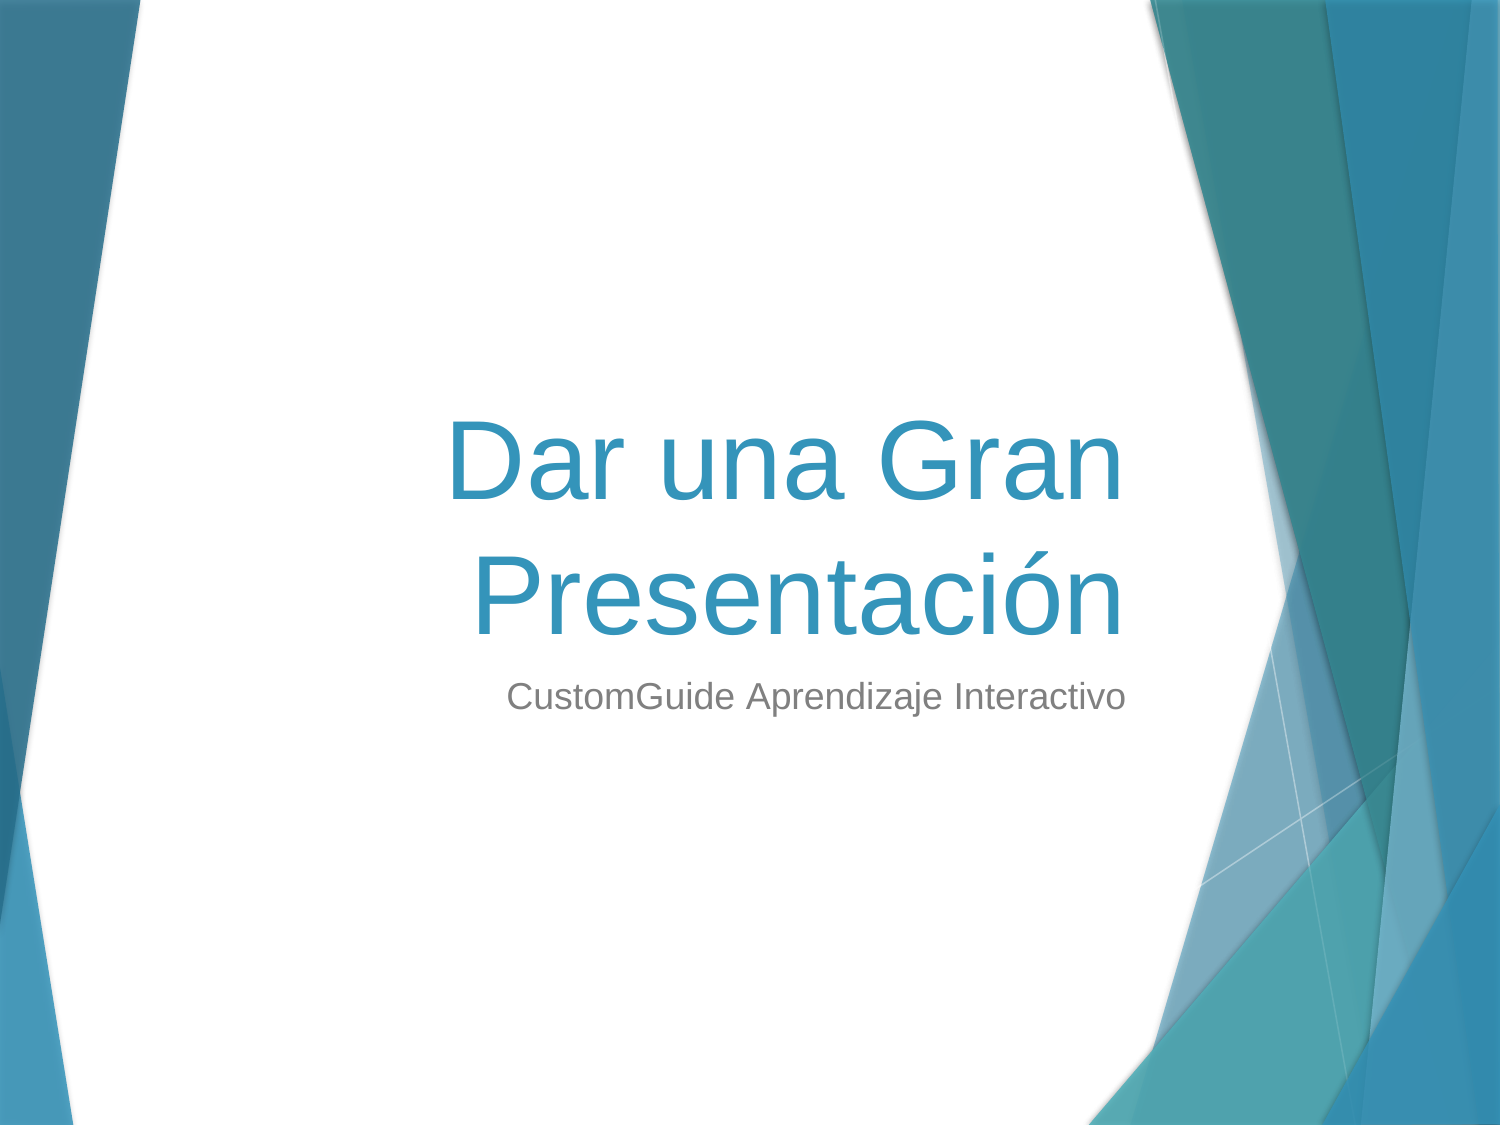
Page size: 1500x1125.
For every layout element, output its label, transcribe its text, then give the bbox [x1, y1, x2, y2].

title Dar una Gran Presentación [185, 394, 1142, 664]
subtitle CustomGuide Aprendizaje Interactivo [185, 664, 1142, 845]
